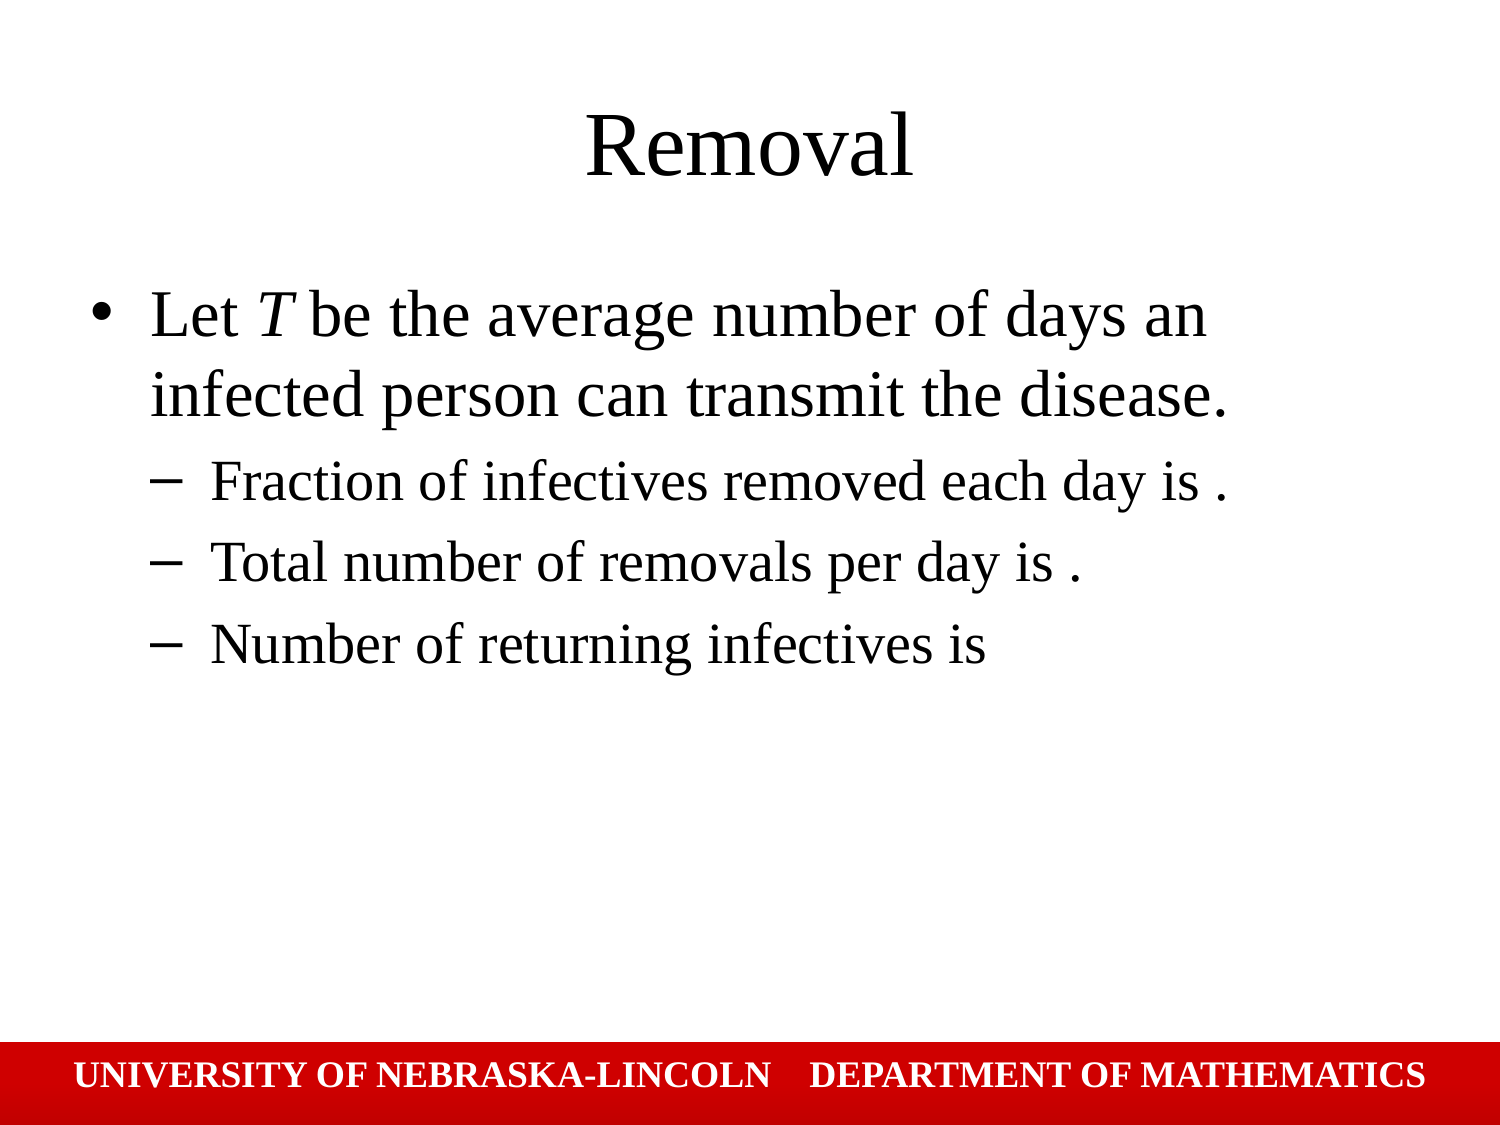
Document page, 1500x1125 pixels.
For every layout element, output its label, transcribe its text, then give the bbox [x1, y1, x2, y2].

title Removal [75, 45, 1425, 233]
